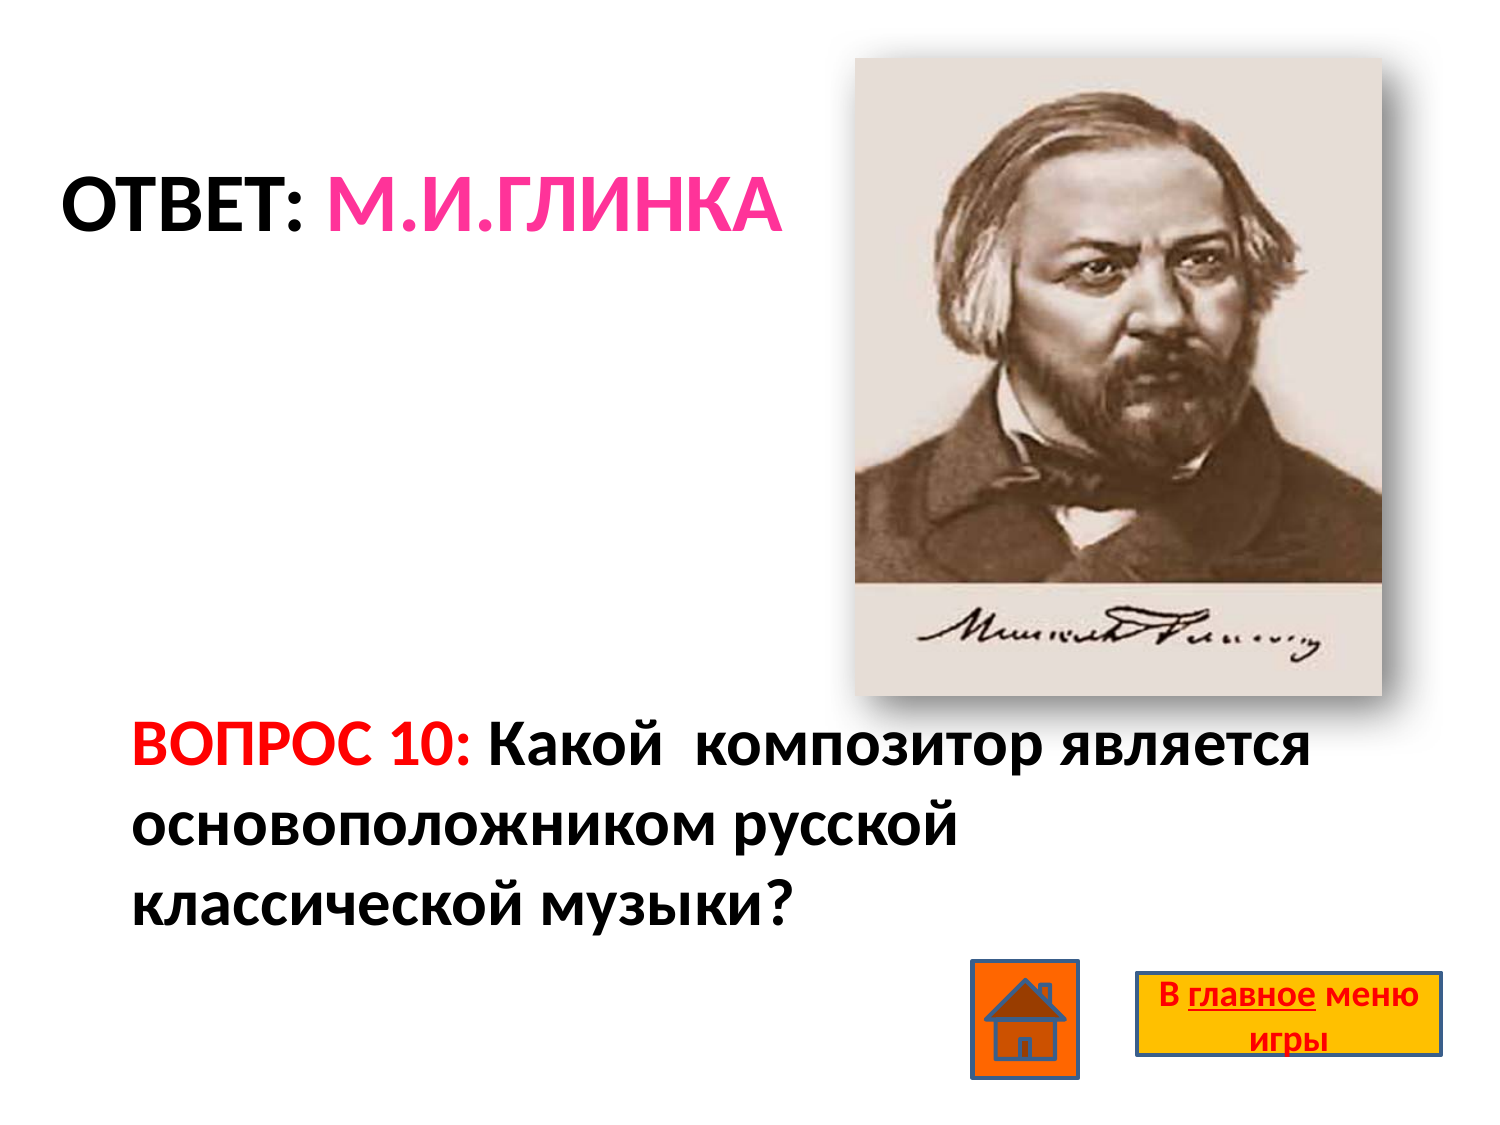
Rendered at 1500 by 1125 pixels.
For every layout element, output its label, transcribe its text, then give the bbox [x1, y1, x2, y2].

text_box В главное меню игры [1135, 971, 1443, 1057]
text_box [970, 959, 1080, 1080]
picture [855, 58, 1383, 696]
text_box ОТВЕТ: М.И.ГЛИНКА [46, 140, 832, 256]
text_box ВОПРОС 10: Какой композитор является основоположником русской классической музыки? [117, 691, 1360, 946]
